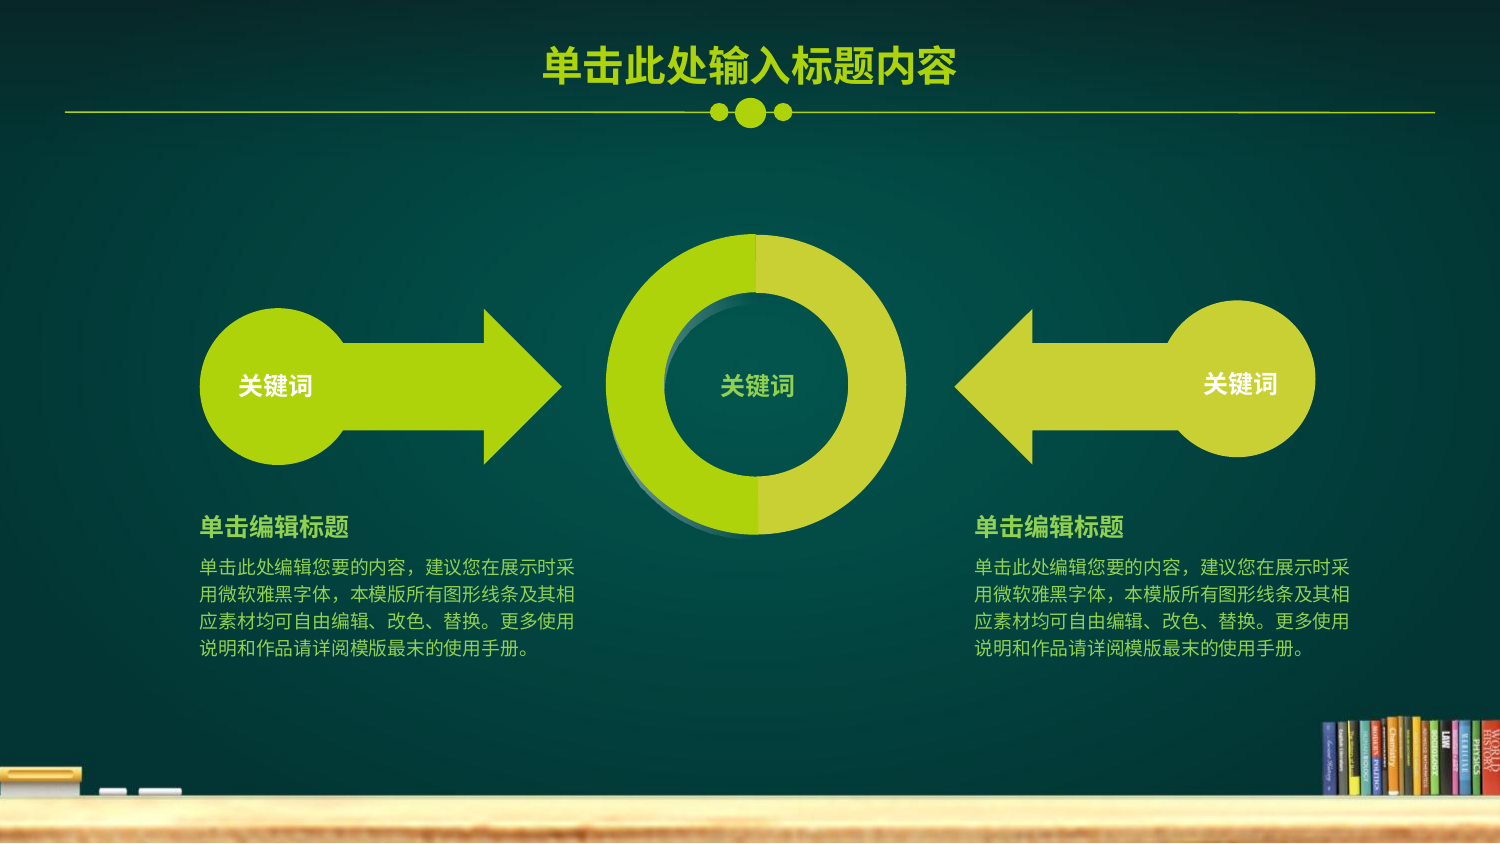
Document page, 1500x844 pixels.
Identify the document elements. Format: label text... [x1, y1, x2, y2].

text_box 单击此处编辑您要的内容，建议您在展示时采用微软雅黑字体，本模版所有图形线条及其相应素材均可自由编辑、改色、替换。更多使用说明和作品请详阅模版最末的使用手册。 [199, 551, 585, 660]
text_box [954, 300, 1326, 465]
text_box 单击编辑标题 [974, 511, 1215, 542]
text_box 单击编辑标题 [199, 511, 440, 542]
text_box [605, 234, 759, 535]
text_box [665, 293, 754, 380]
text_box [613, 434, 754, 540]
picture [0, 0, 1500, 844]
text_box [191, 307, 563, 466]
text_box 关键词 [673, 369, 843, 400]
text_box 单击此处编辑您要的内容，建议您在展示时采用微软雅黑字体，本模版所有图形线条及其相应素材均可自由编辑、改色、替换。更多使用说明和作品请详阅模版最末的使用手册。 [974, 551, 1360, 660]
text_box [756, 234, 907, 535]
text_box 单击此处输入标题内容 [526, 32, 974, 97]
